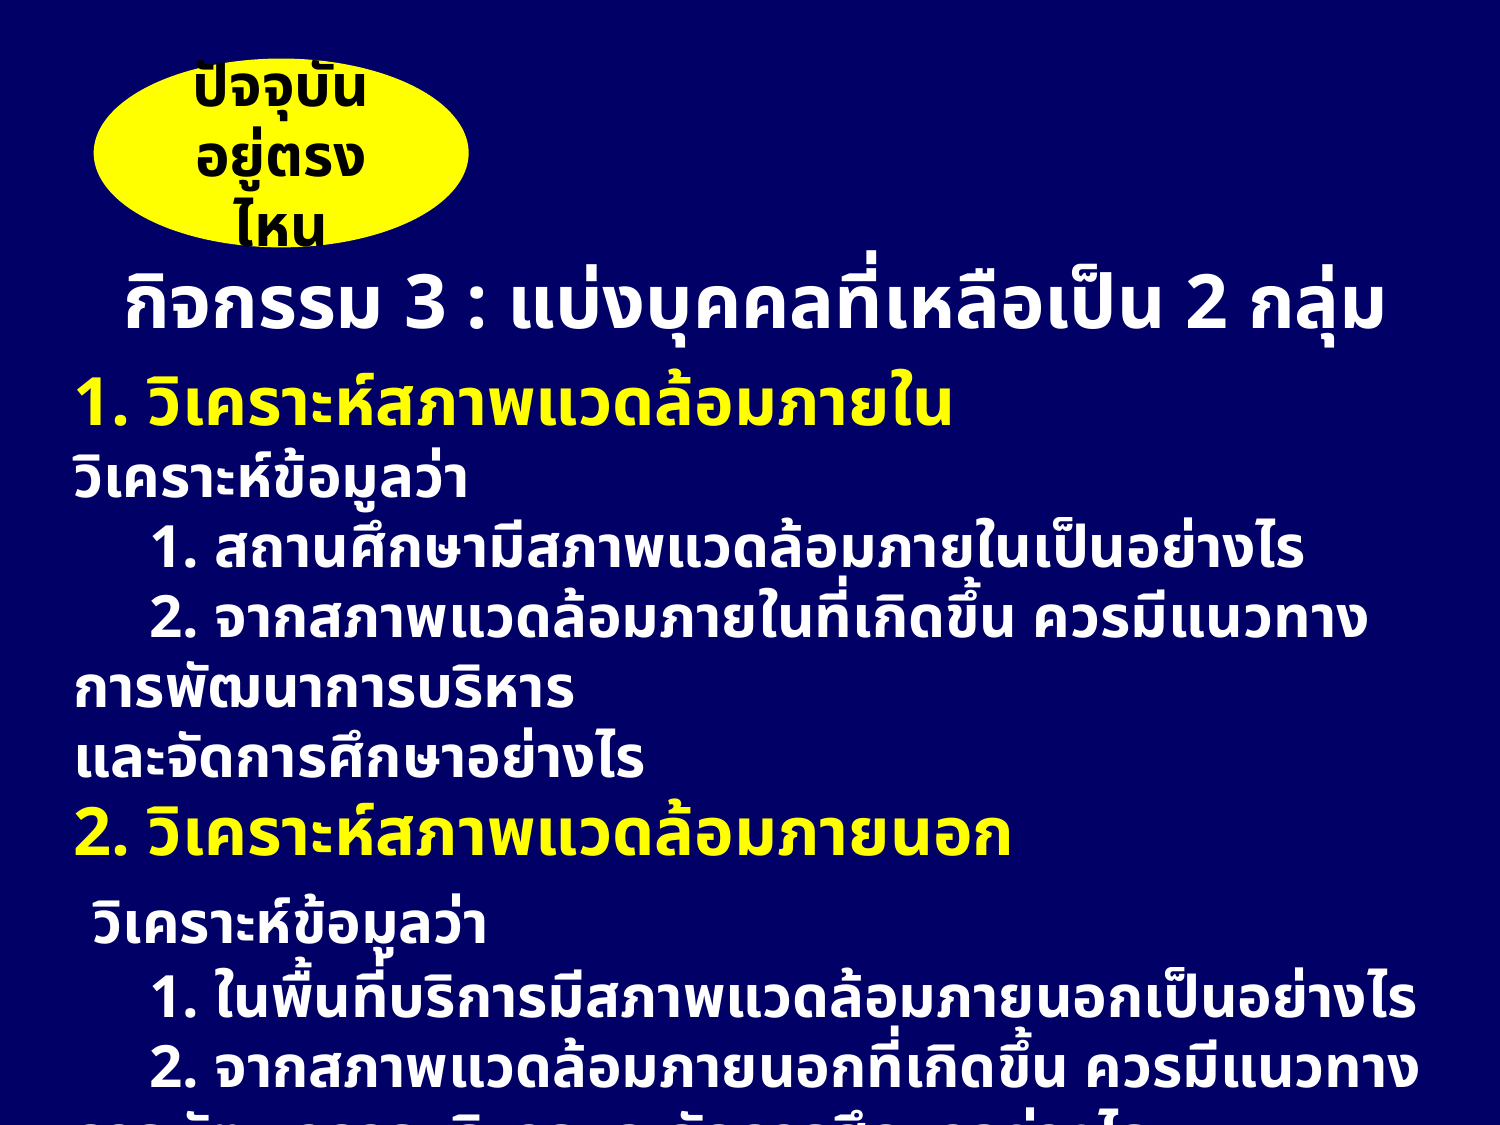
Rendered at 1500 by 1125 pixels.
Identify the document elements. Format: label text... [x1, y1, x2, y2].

text_box 1. วิเคราะห์สภาพแวดล้อมภายใน วิเคราะห์ข้อมูลว่า 1. สถานศึกษามีสภาพแวดล้อมภายในเป็นอย่างไร 2. จากสภาพแวดล้อมภายในที่เกิดขึ้น ควรมีแนวทางการพัฒนาการบริหาร และจัดการศึกษาอย่างไร 2. วิเคราะห์สภาพแวดล้อมภายนอก วิเคราะห์ข้อมูลว่า 1. ในพื้นที่บริการมีสภาพแวดล้อมภายนอกเป็นอย่างไร 2. จากสภาพแวดล้อมภายนอกที่เกิดขึ้น ควรมีแนวทางการพัฒนาการบริหารและจัดการศึกษาอย่างไร [58, 351, 1465, 1125]
text_box ปัจจุบันอยู่ตรงไหน [91, 56, 471, 250]
text_box กิจกรรม 3 : แบ่งบุคคลที่เหลือเป็น 2 กลุ่ม [70, 246, 1442, 351]
